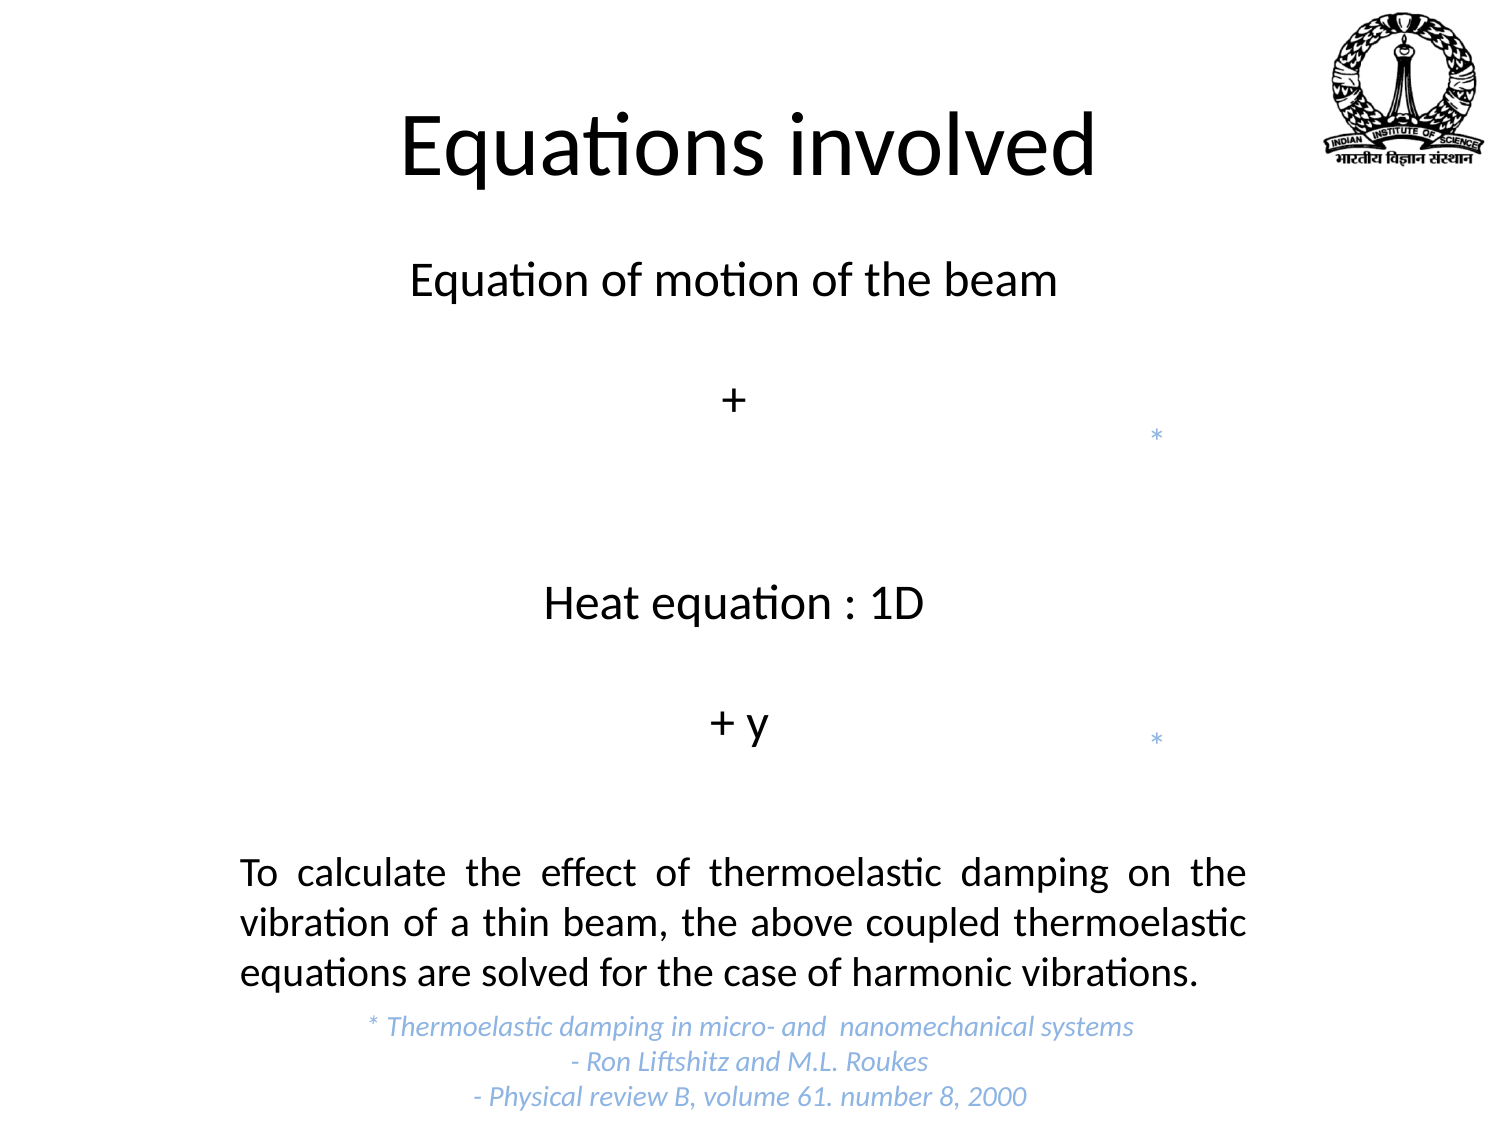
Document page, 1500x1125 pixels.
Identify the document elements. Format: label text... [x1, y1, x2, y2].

title Equations involved [75, 45, 1425, 233]
text_box * Thermoelastic damping in micro- and nanomechanical systems - Ron Liftshitz and M.L. Roukes - Physical review B, volume 61. number 8, 2000 [62, 999, 1438, 1125]
text_box To calculate the effect of thermoelastic damping on the vibration of a thin beam, the above coupled thermoelastic equations are solved for the case of harmonic vibrations. [224, 837, 1263, 999]
text_box * [1137, 410, 1163, 471]
text_box * [1137, 714, 1163, 775]
picture [1311, 0, 1500, 178]
